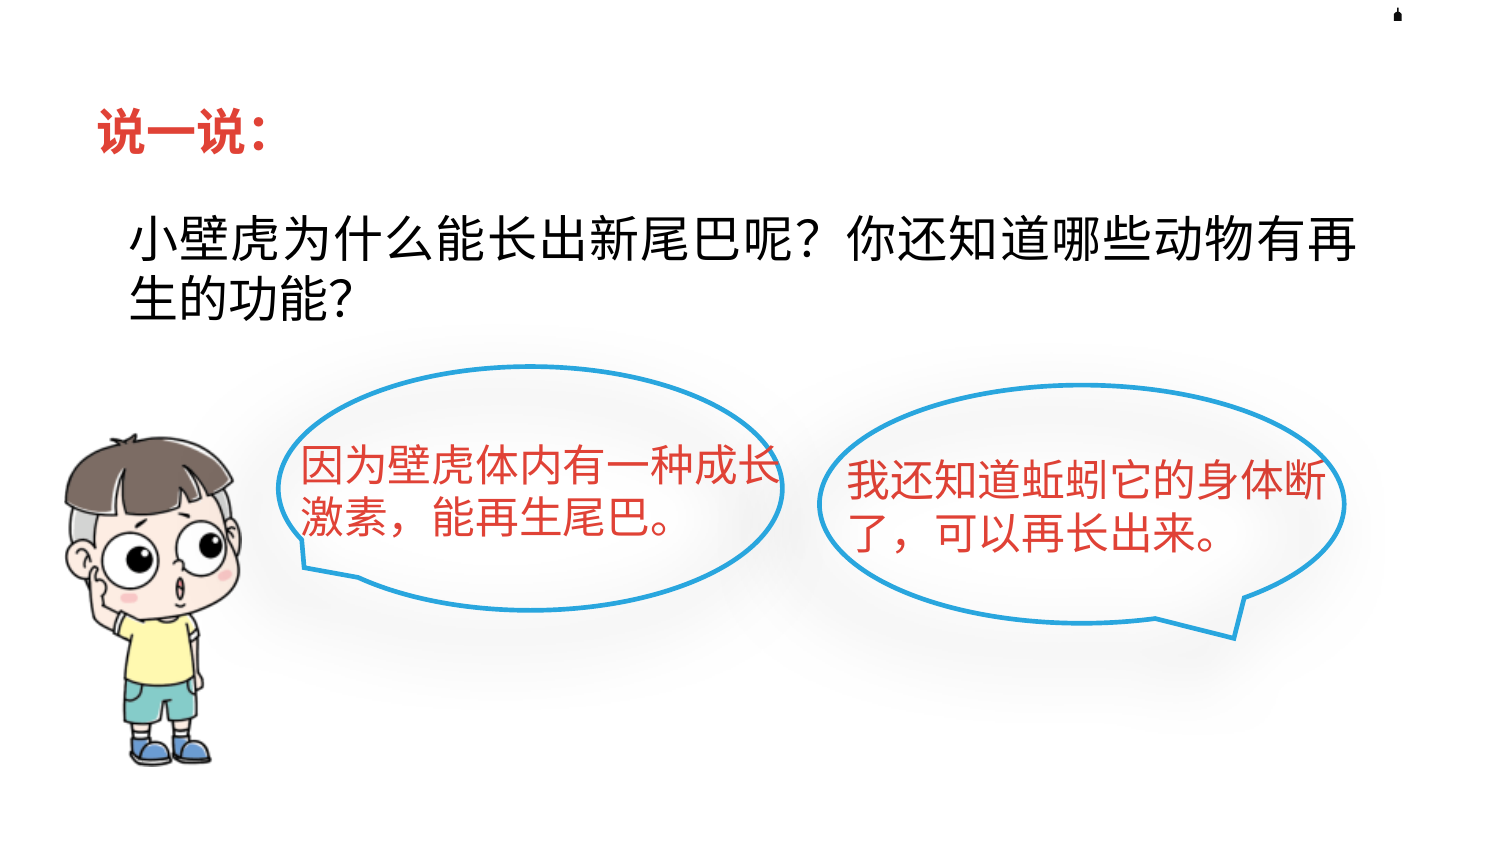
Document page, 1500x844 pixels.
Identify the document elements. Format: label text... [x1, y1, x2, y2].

picture [64, 429, 242, 767]
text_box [819, 385, 1345, 624]
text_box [278, 366, 799, 611]
text_box 说一说： [84, 95, 308, 167]
text_box 小壁虎为什么能长出新尾巴呢？你还知道哪些动物有再生的功能？ [116, 202, 1369, 334]
